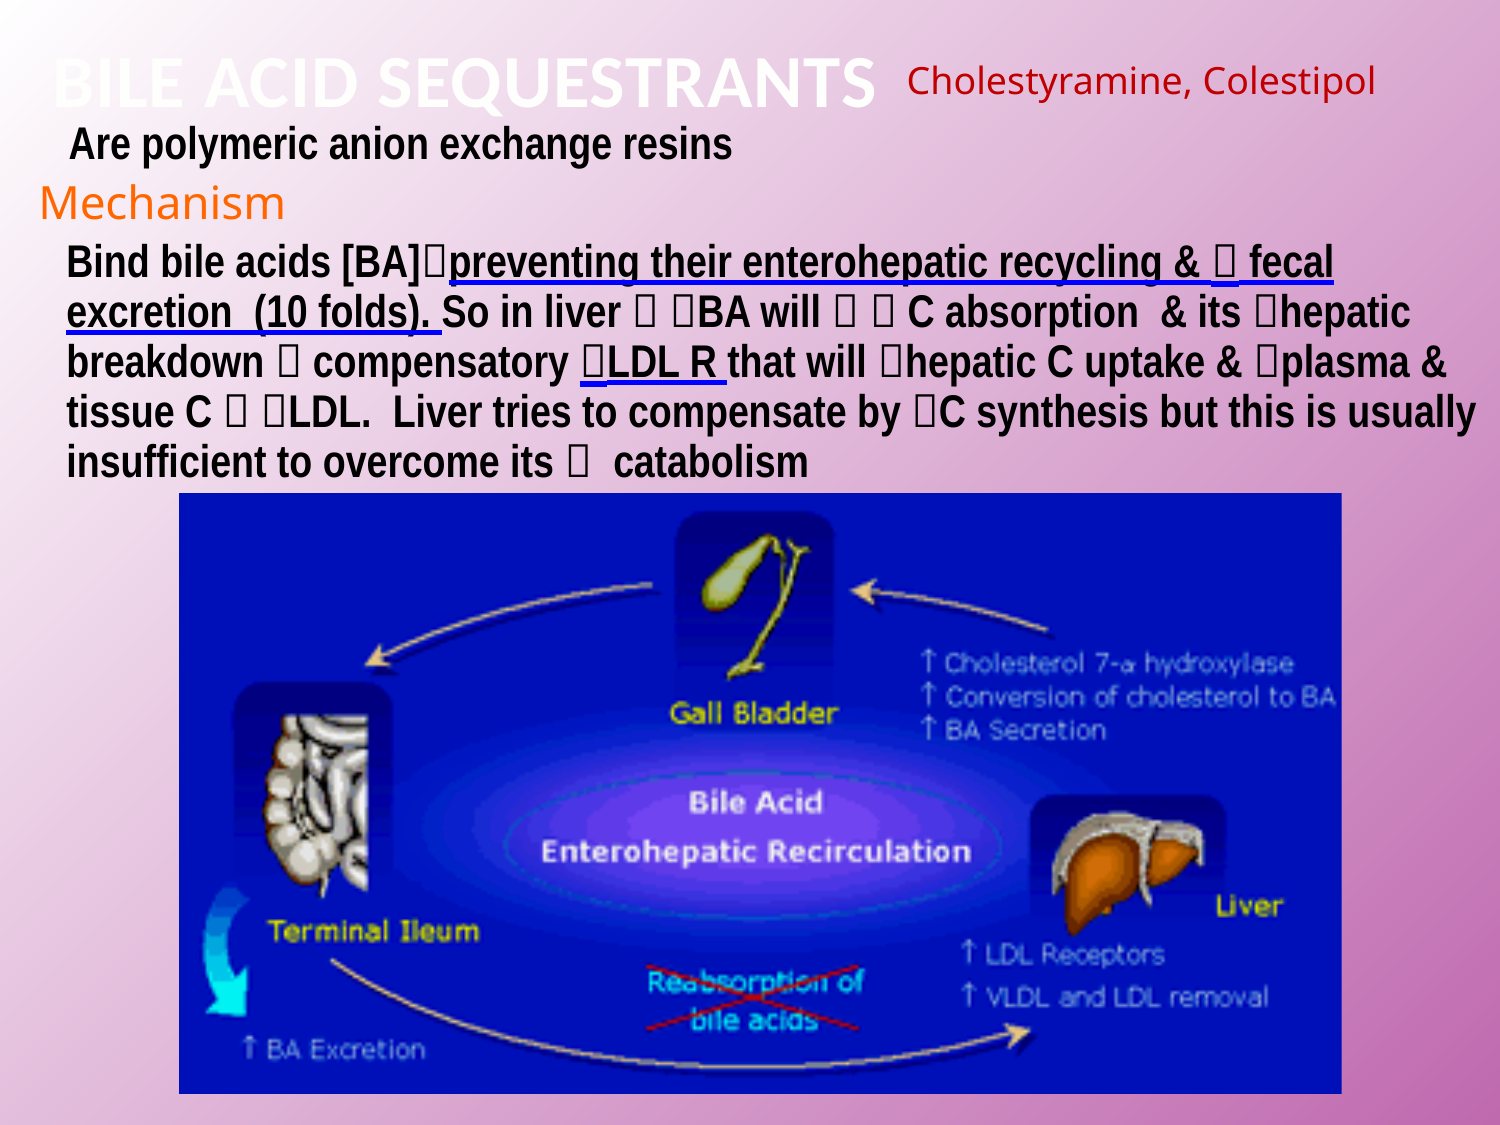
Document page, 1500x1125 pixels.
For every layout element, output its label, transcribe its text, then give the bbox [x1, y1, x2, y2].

text_box Cholestyramine, Colestipol [891, 49, 1500, 110]
text_box Are polymeric anion exchange resins [53, 106, 867, 176]
text_box Bind bile acids [BA]preventing their enterohepatic recycling &  fecal excretion (10 folds). So in liver  BA will   C absorption & its hepatic breakdown  compensatory LDL R that will hepatic C uptake & plasma & tissue C  LDL. Liver tries to compensate by C synthesis but this is usually insufficient to overcome its  catabolism [51, 229, 1496, 494]
picture [178, 493, 1342, 1094]
text_box BILE ACID SEQUESTRANTS [37, 24, 913, 130]
text_box Mechanism [23, 166, 302, 237]
